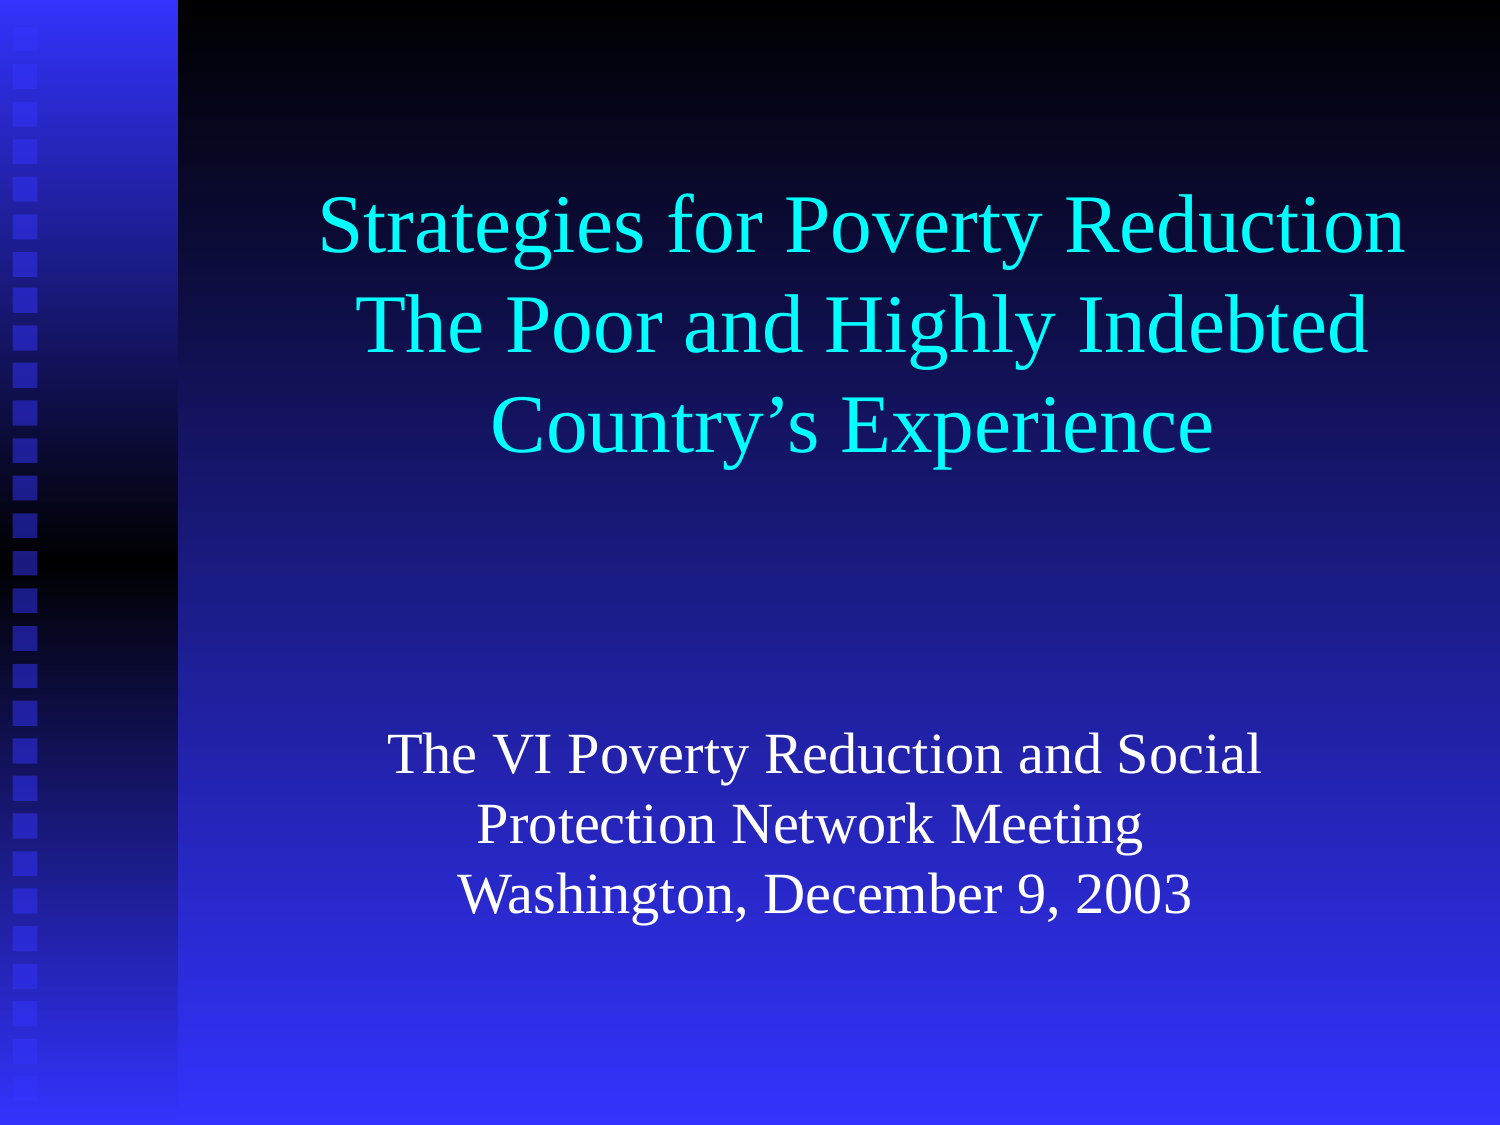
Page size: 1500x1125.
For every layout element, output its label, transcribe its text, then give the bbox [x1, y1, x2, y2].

subtitle The VI Poverty Reduction and Social Protection Network Meeting Washington, December 9, 2003 [299, 637, 1351, 926]
title Strategies for Poverty Reduction The Poor and Highly Indebted Country’s Experience [224, 224, 1500, 413]
